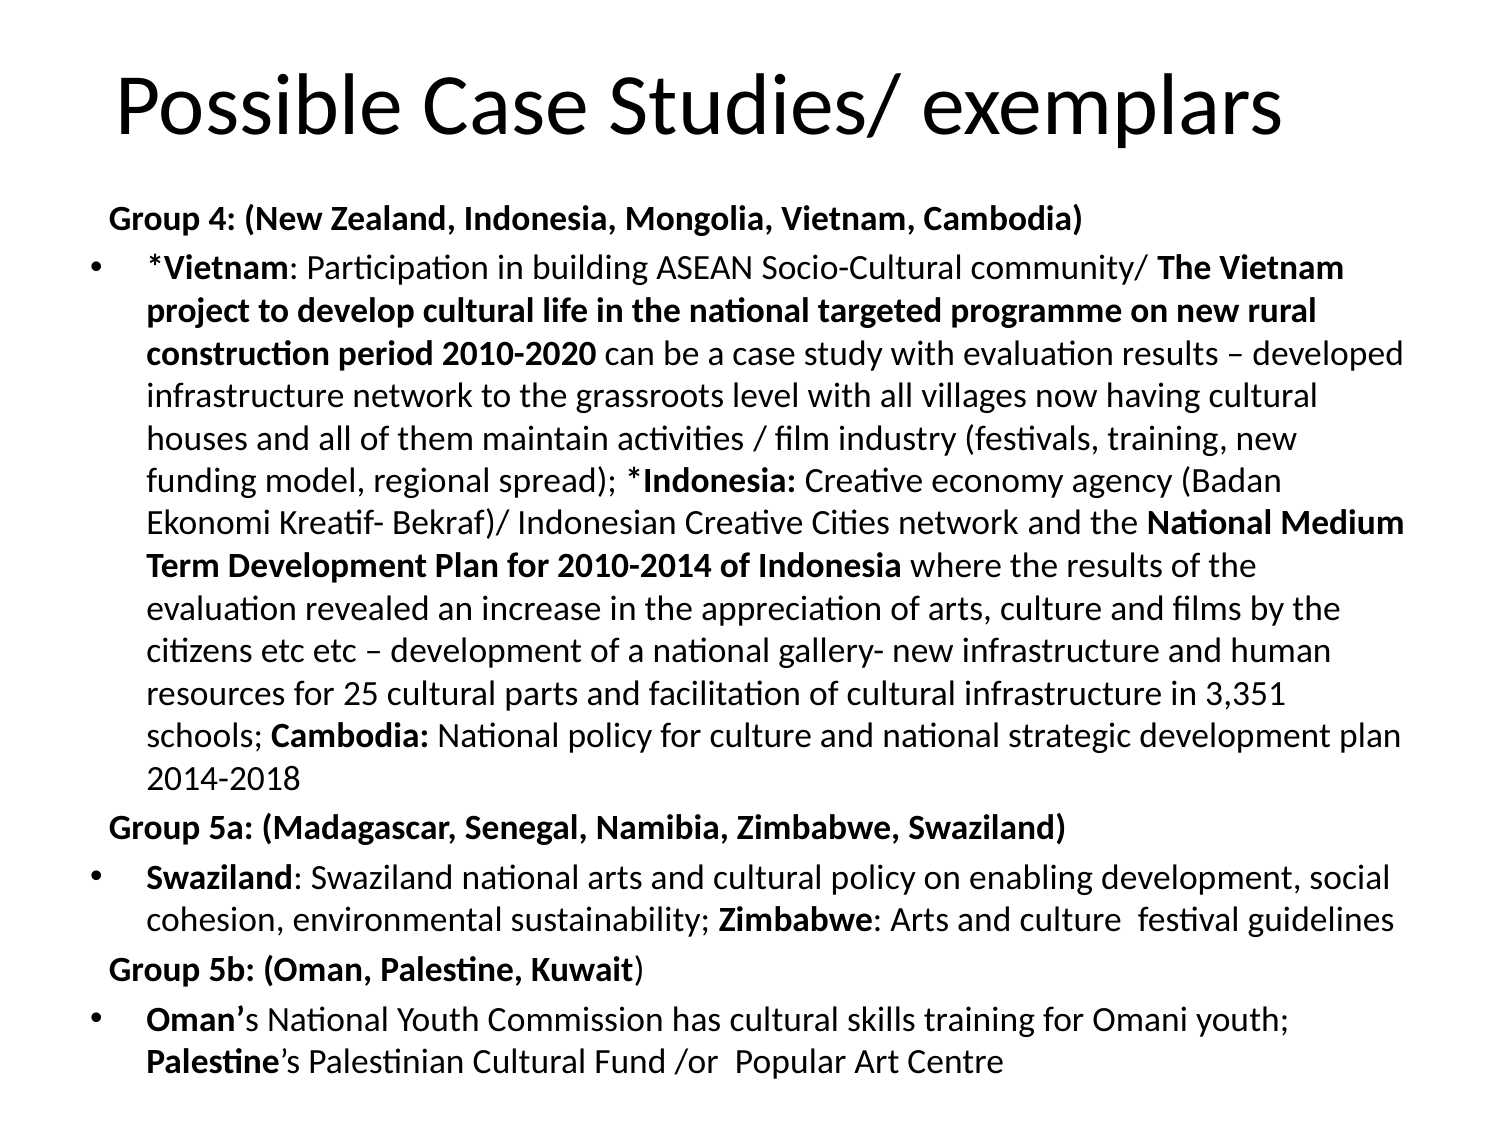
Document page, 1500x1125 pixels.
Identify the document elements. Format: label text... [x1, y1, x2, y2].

list Group 4: (New Zealand, Indonesia, Mongolia, Vietnam, Cambodia) *Vietnam: Participation in building ASEAN Socio-Cultural community/ The Vietnam project to develop cultural life in the national targeted programme on new rural construction period 2010-2020 can be a case study with evaluation results – developed infrastructure network to the grassroots level with all villages now having cultural houses and all of them maintain activities / film industry (festivals, training, new funding model, regional spread); *Indonesia: Creative economy agency (Badan Ekonomi Kreatif- Bekraf)/ Indonesian Creative Cities network and the National Medium Term Development Plan for 2010-2014 of Indonesia where the results of the evaluation revealed an increase in the appreciation of arts, culture and films by the citizens etc etc – development of a national gallery- new infrastructure and human resources for 25 cultural parts and facilitation of cultural infrastructure in 3,351 schools; Cambodia: National policy for culture and national strategic development plan 2014-2018 Group 5a: (Madagascar, Senegal, Namibia, Zimbabwe, Swaziland) Swaziland: Swaziland national arts and cultural policy on enabling development, social cohesion, environmental sustainability; Zimbabwe: Arts and culture festival guidelines Group 5b: (Oman, Palestine, Kuwait) Oman’s National Youth Commission has cultural skills training for Omani youth; Palestine’s Palestinian Cultural Fund /or Popular Art Centre [75, 187, 1421, 1119]
title Possible Case Studies/ exemplars [75, 6, 1325, 187]
